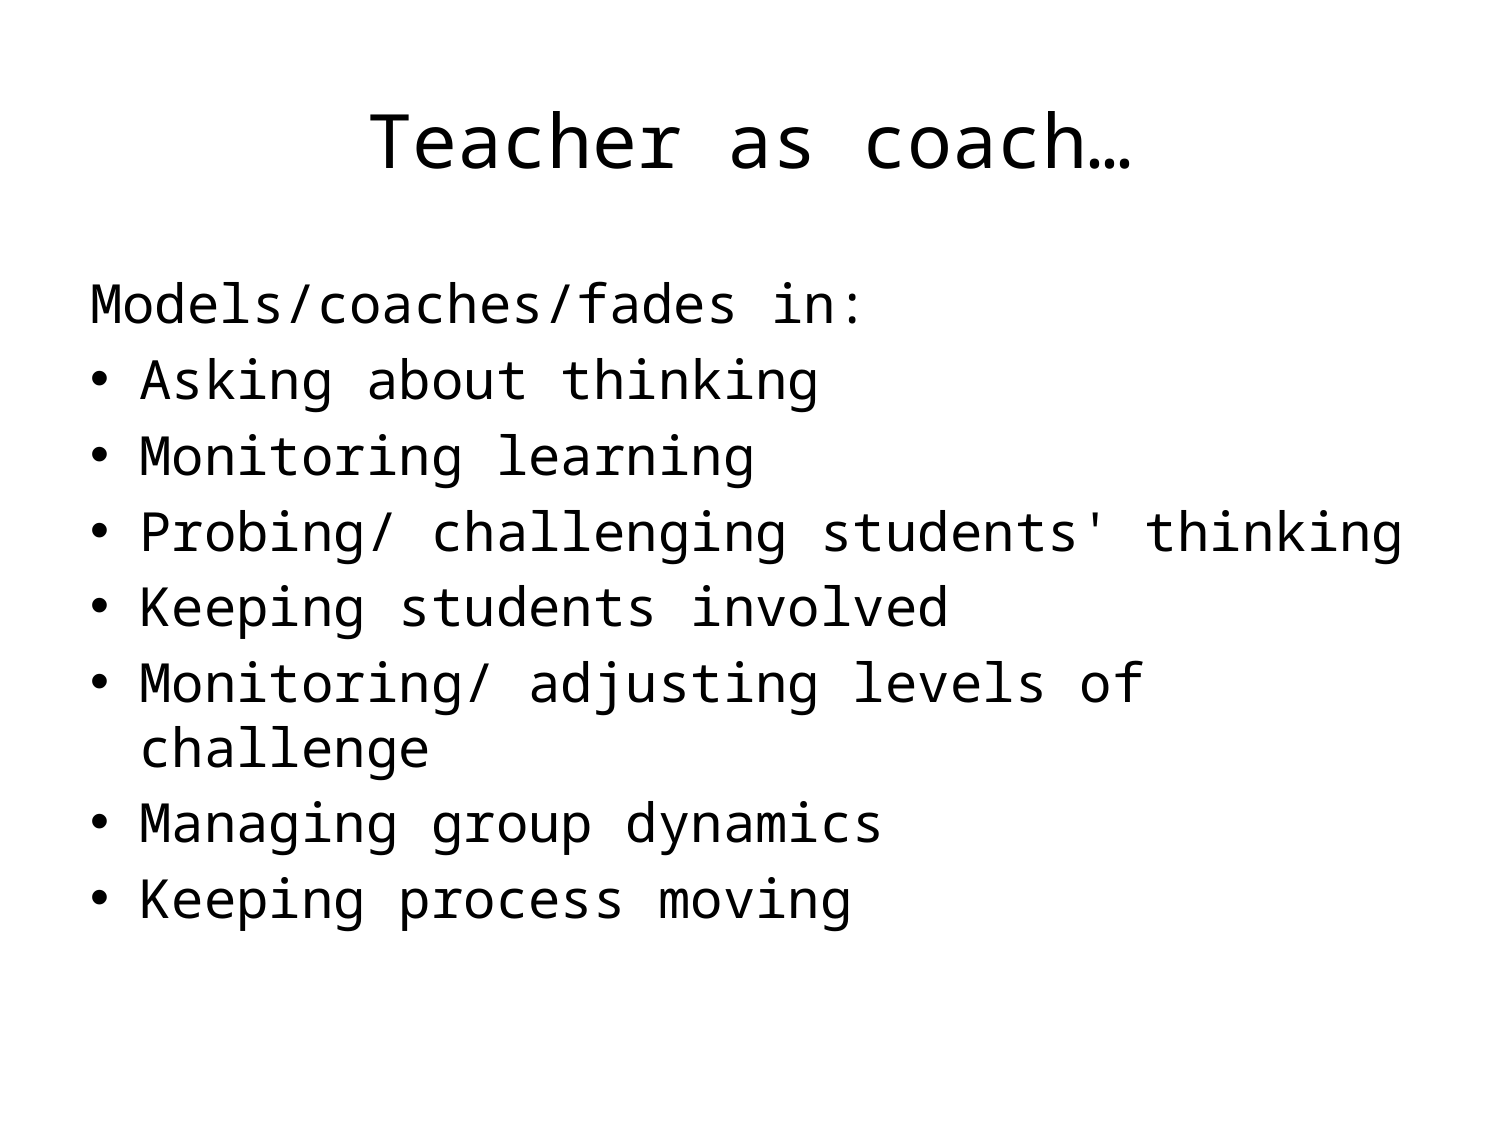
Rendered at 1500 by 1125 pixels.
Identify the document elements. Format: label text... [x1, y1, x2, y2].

title Teacher as coach… [75, 45, 1425, 233]
list Models/coaches/fades in: Asking about thinking Monitoring learning Probing/ challenging students' thinking Keeping students involved Monitoring/ adjusting levels of challenge Managing group dynamics Keeping process moving [75, 262, 1425, 1005]
